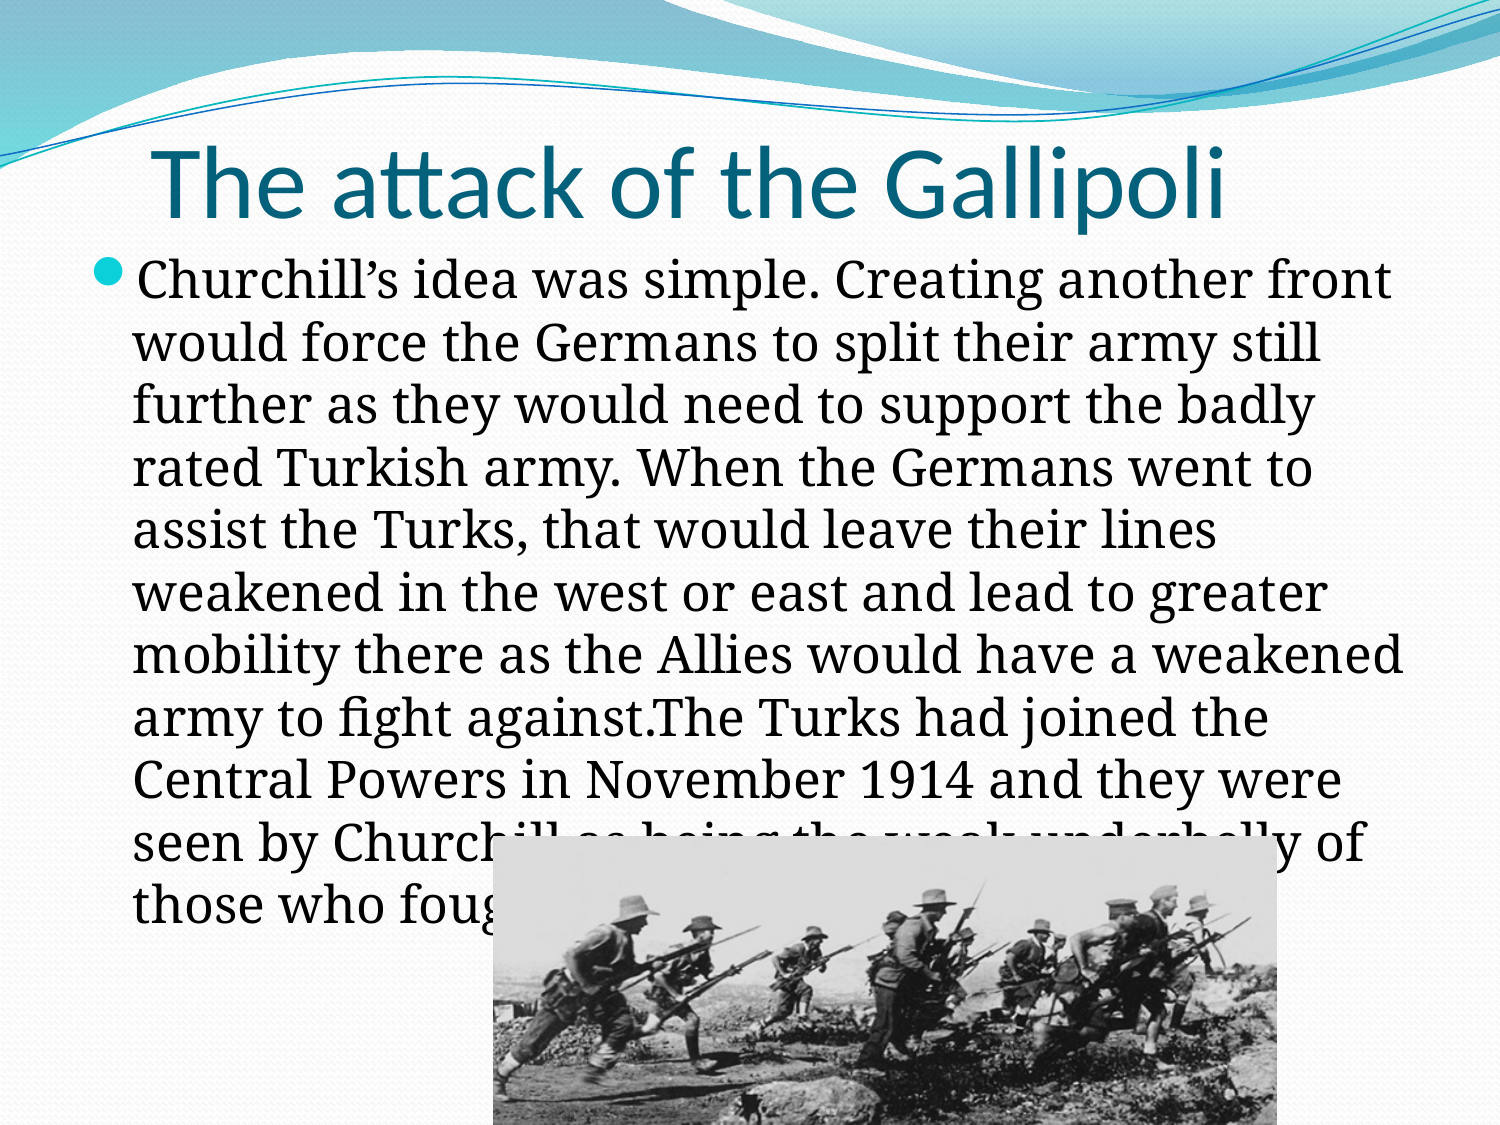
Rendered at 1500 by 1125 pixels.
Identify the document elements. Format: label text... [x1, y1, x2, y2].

list Churchill’s idea was simple. Creating another front would force the Germans to split their army still further as they would need to support the badly rated Turkish army. When the Germans went to assist the Turks, that would leave their lines weakened in the west or east and lead to greater mobility there as the Allies would have a weakened army to fight against.The Turks had joined the Central Powers in November 1914 and they were seen by Churchill as being the weak underbelly of those who fought against the Allies. [75, 239, 1425, 960]
picture [493, 836, 1277, 1125]
title The attack of the Gallipoli [150, 51, 1500, 240]
